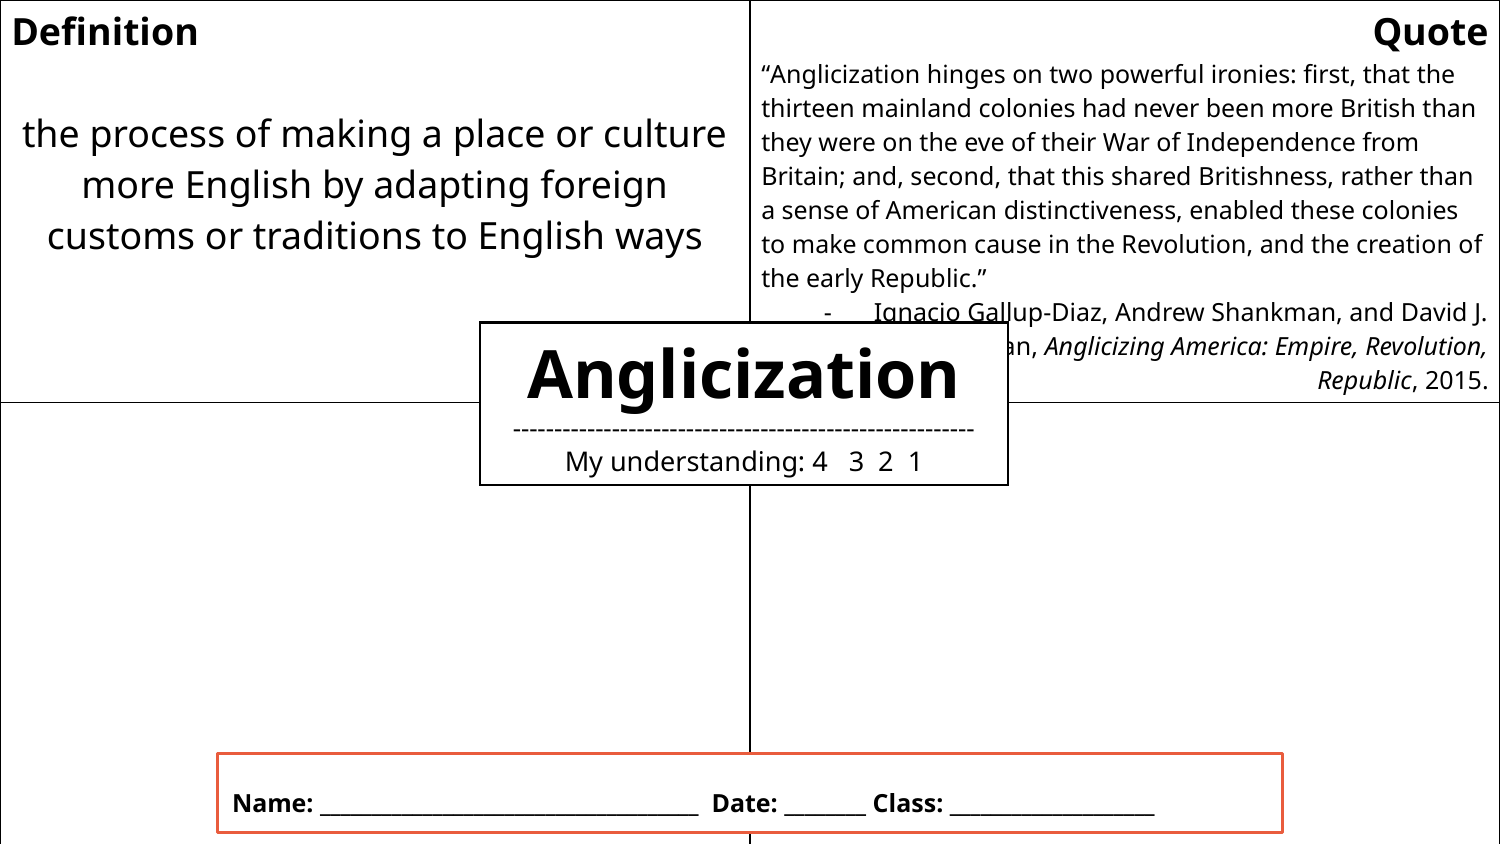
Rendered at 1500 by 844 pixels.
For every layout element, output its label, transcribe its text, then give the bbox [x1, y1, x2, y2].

table_header Quote “Anglicization hinges on two powerful ironies: first, that the thirteen mainland colonies had never been more British than they were on the eve of their War of Independence from Britain; and, second, that this shared Britishness, rather than a sense of American distinctiveness, enabled these colonies to make common cause in the Revolution, and the creation of the early Republic.” Ignacio Gallup-Diaz, Andrew Shankman, and David J. Silverman, Anglicizing America: Empire, Revolution, Republic, 2015. [751, 1, 1499, 402]
text_box Anglicization -------------------------------------------------------- My understanding: 4 3 2 1 [480, 322, 1008, 486]
table_header Definition the process of making a place or culture more English by adapting foreign customs or traditions to English ways [1, 1, 749, 402]
table_cell Illustration [1, 403, 749, 844]
text_box Name: _____________________________________ Date: ________ Class: ____________________ [217, 753, 1283, 833]
table_cell Question [751, 403, 1499, 844]
